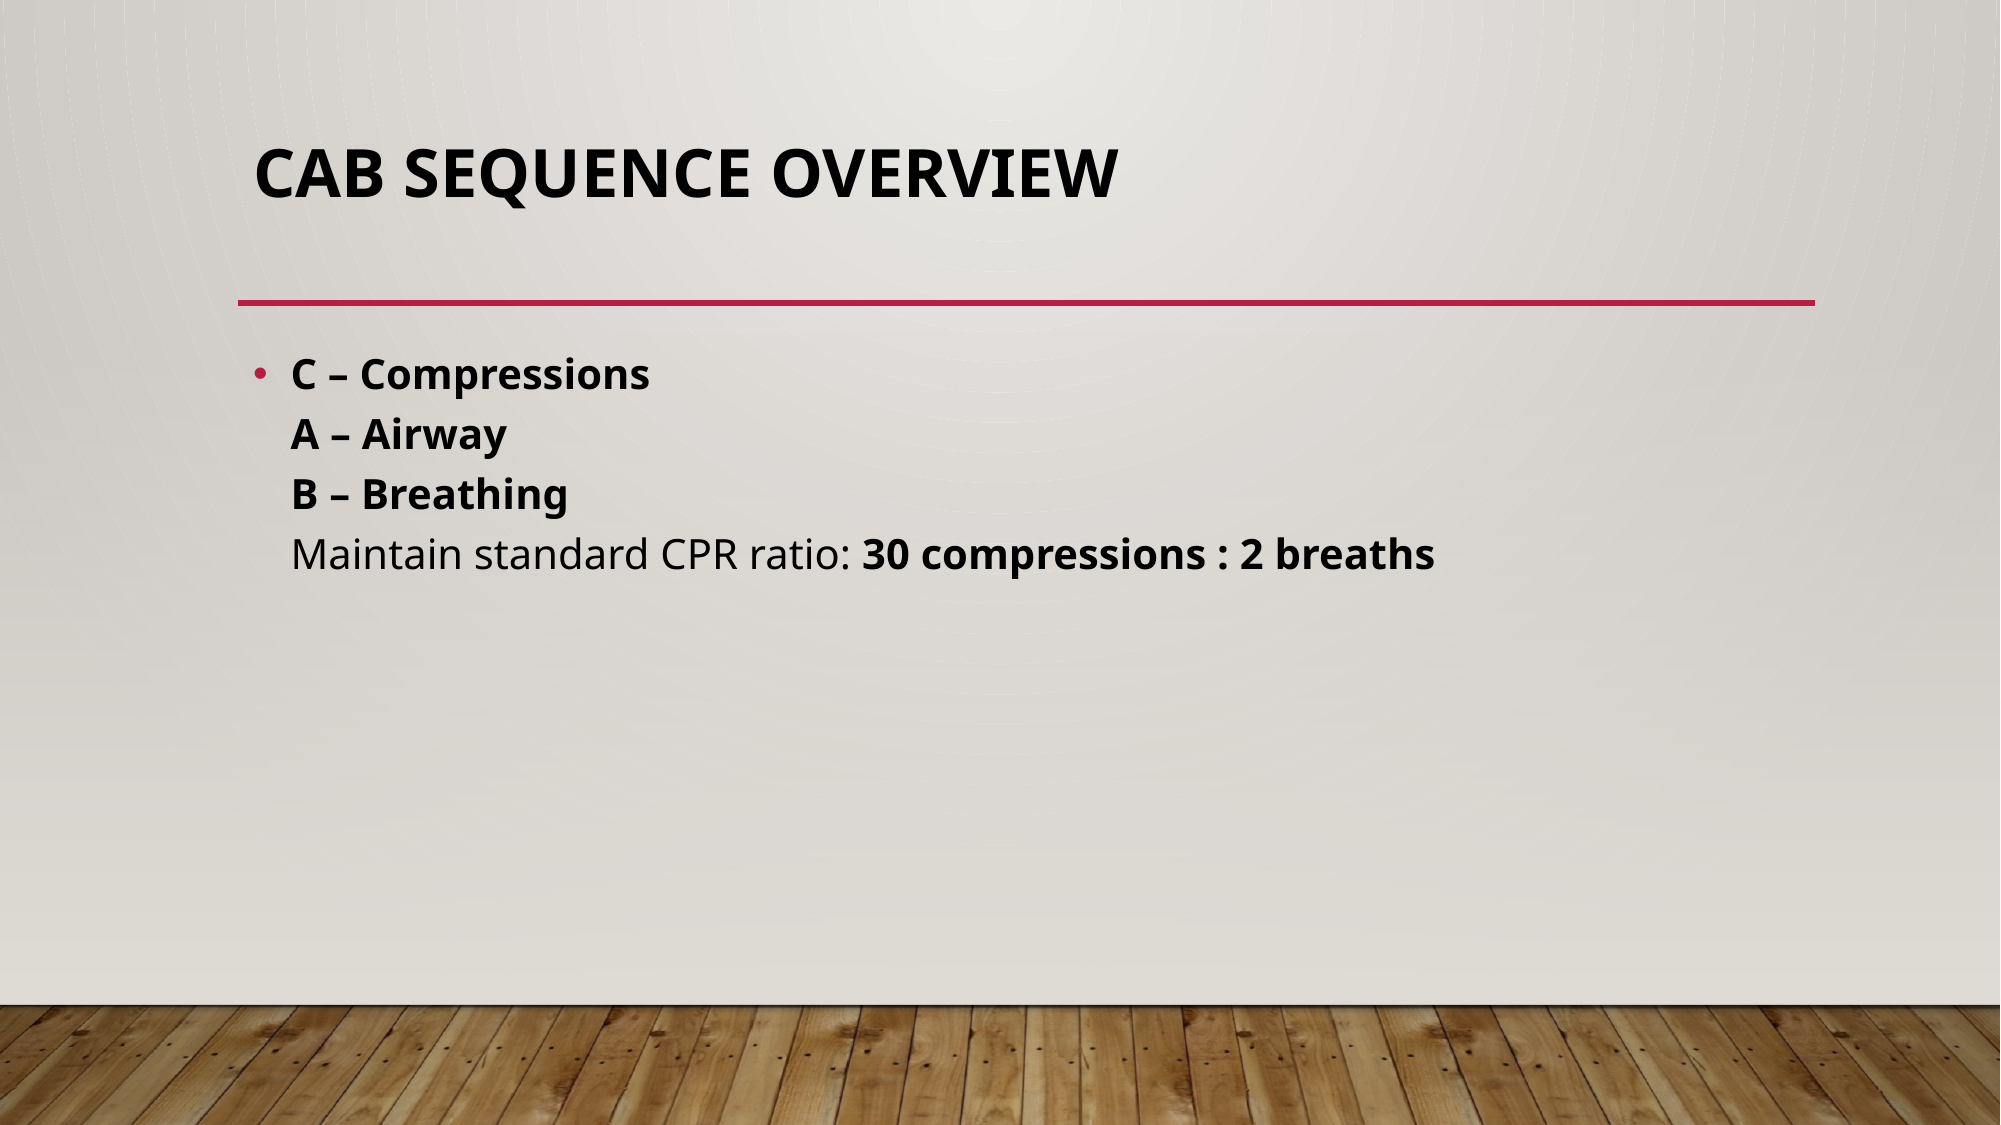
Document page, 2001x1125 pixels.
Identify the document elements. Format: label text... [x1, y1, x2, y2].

picture [0, 1005, 2000, 1125]
list C – Compressions A – Airway B – Breathing Maintain standard CPR ratio: 30 compressions : 2 breaths [238, 330, 1814, 897]
title CAB Sequence Overview [238, 131, 1814, 305]
